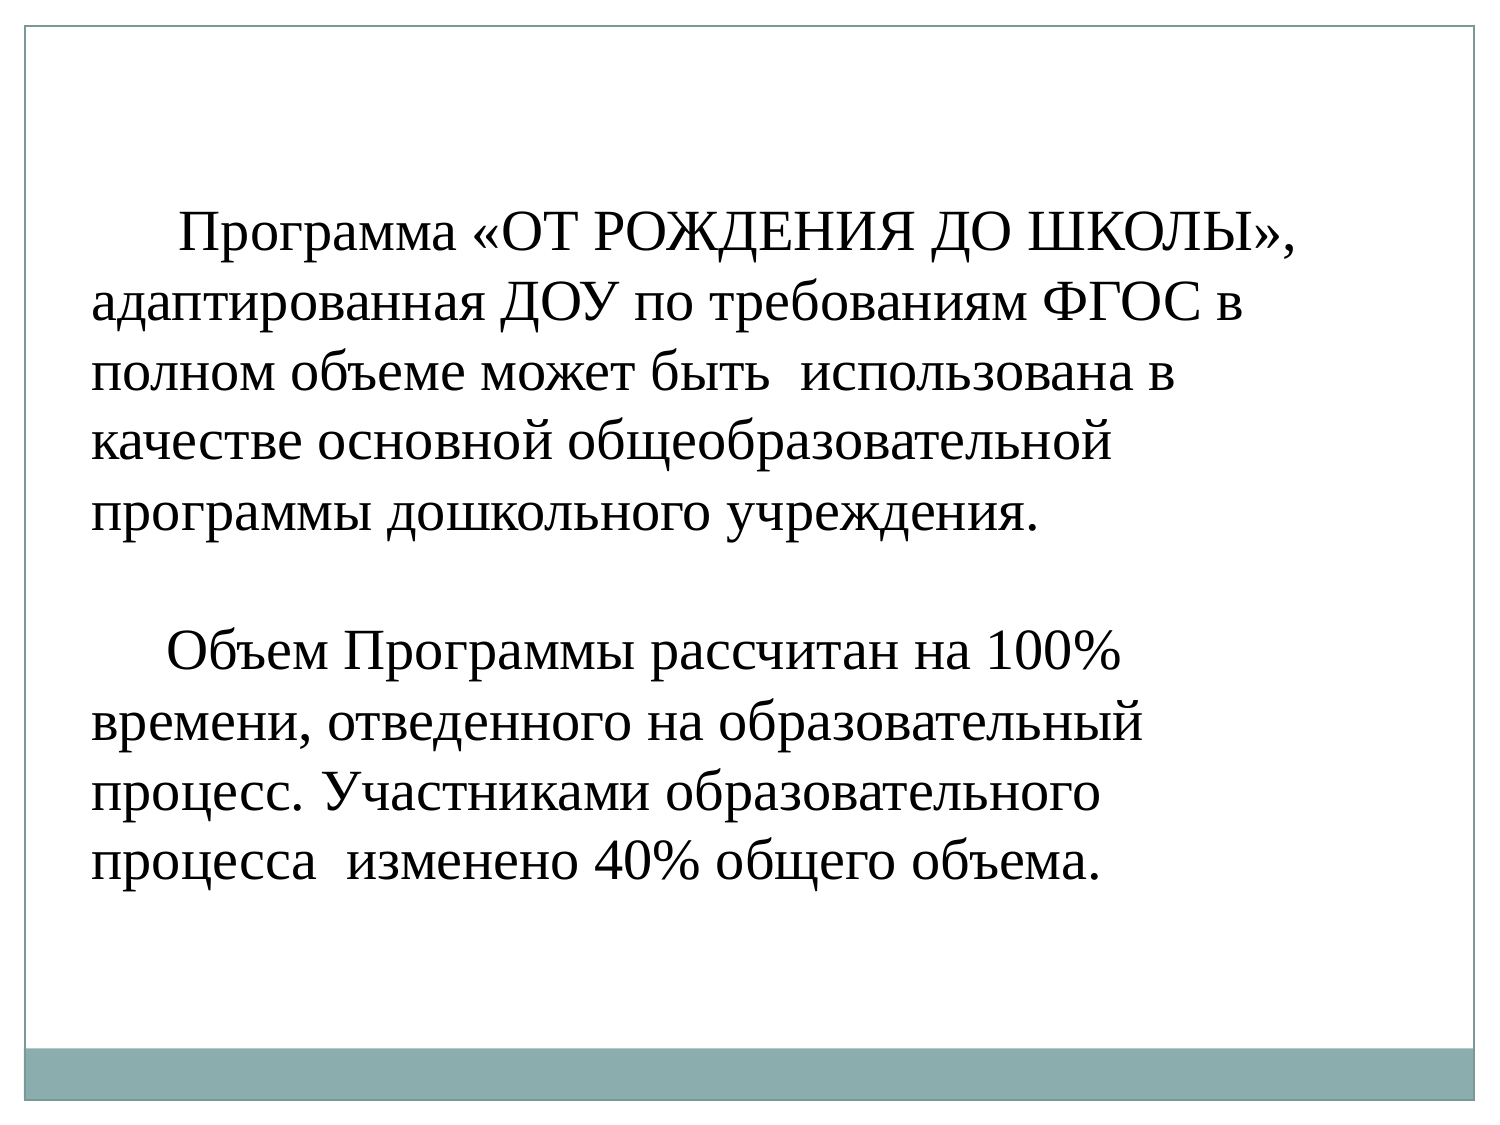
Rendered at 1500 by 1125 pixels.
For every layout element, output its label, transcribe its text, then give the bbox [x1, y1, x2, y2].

text_box Программа «ОТ РОЖДЕНИЯ ДО ШКОЛЫ», адаптированная ДОУ по требованиям ФГОС в полном объеме может быть использована в качестве основной общеобразовательной программы дошкольного учреждения. Объем Программы рассчитан на 100% времени, отведенного на образовательный процесс. Участниками образовательного процесса изменено 40% общего объема. [76, 184, 1353, 899]
